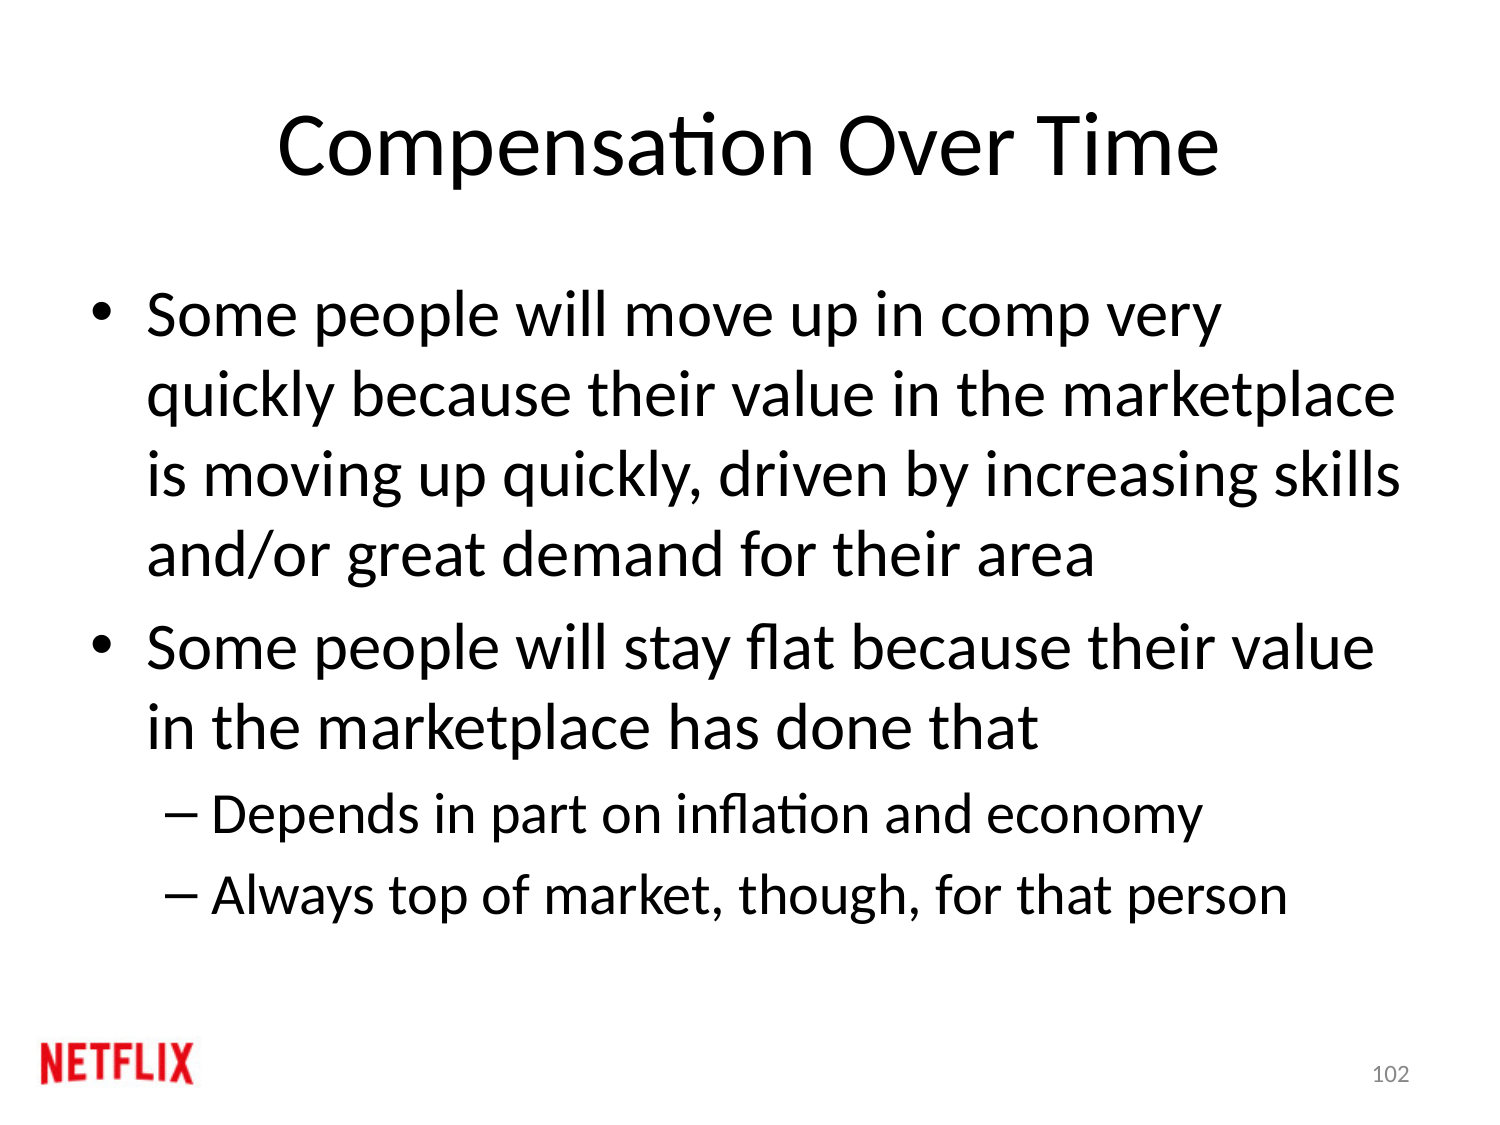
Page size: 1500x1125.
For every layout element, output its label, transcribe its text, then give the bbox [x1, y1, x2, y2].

picture [24, 1024, 211, 1104]
title Compensation Over Time [75, 45, 1425, 233]
list Some people will move up in comp very quickly because their value in the marketplace is moving up quickly, driven by increasing skills and/or great demand for their area Some people will stay flat because their value in the marketplace has done that Depends in part on inflation and economy Always top of market, though, for that person [75, 262, 1425, 1005]
slide_number ‹#› [1074, 1042, 1425, 1103]
